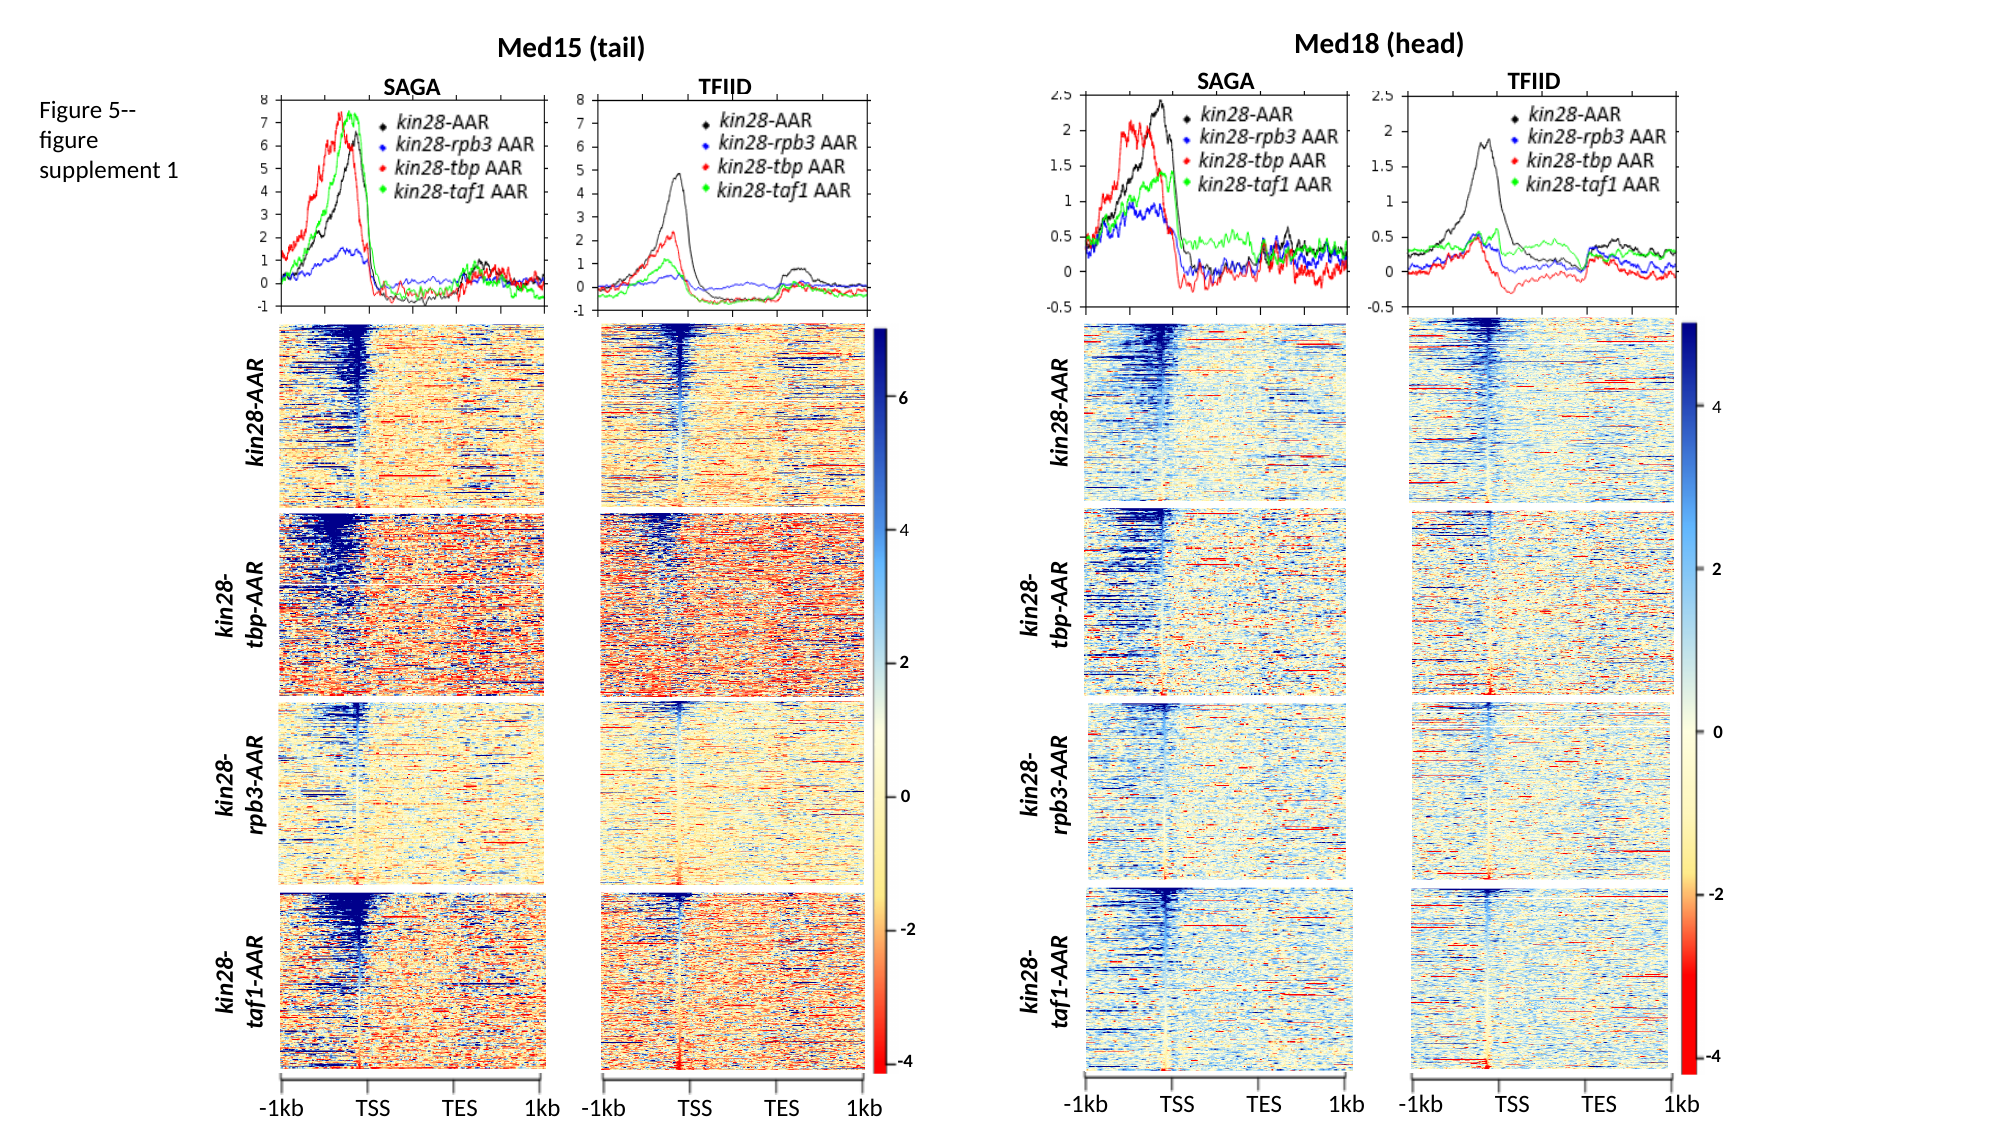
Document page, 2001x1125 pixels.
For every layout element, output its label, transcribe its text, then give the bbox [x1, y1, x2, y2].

picture [1083, 322, 1350, 502]
picture [1083, 317, 2000, 1074]
text_box TFIID [1463, 57, 1606, 91]
picture [599, 322, 869, 508]
text_box kin28-AAR [1035, 341, 1080, 484]
picture [1407, 1072, 1677, 1094]
text_box kin28-rpb3-AAR [200, 713, 276, 858]
picture [277, 701, 547, 886]
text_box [870, 323, 932, 1077]
text_box TFIID [654, 63, 797, 94]
text_box SAGA [1154, 57, 1298, 91]
picture [598, 512, 867, 698]
picture [1368, 91, 1679, 504]
text_box 4 [1705, 387, 1737, 425]
text_box -1kb TSS TES 1kb [1383, 1079, 1716, 1125]
text_box kin28-taf1-AAR [200, 913, 276, 1052]
picture [599, 700, 867, 886]
text_box Figure 5-- figure supplement 1 [24, 85, 202, 191]
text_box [242, 1073, 565, 1125]
picture [277, 512, 547, 697]
text_box Med18 (head) [1279, 16, 1496, 67]
text_box -1kb TSS TES 1kb [1048, 1079, 1382, 1125]
picture [1410, 887, 1670, 1071]
picture [1080, 886, 1355, 1092]
picture [573, 94, 871, 317]
text_box kin28-AAR [230, 341, 276, 485]
text_box kin28-taf1-AAR [1004, 913, 1080, 1052]
picture [1047, 91, 1350, 316]
text_box kin28-tbp-AAR [1004, 544, 1080, 667]
picture [600, 891, 866, 1070]
text_box SAGA [341, 63, 484, 95]
text_box kin28-rpb3-AAR [1004, 713, 1080, 857]
picture [258, 95, 548, 316]
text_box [565, 1073, 901, 1125]
text_box 2 [1705, 549, 1737, 587]
picture [278, 891, 547, 1070]
text_box Med15 (tail) [482, 21, 665, 71]
text_box -2 [1705, 874, 1740, 912]
text_box 0 [1705, 712, 1738, 750]
picture [277, 323, 547, 509]
text_box kin28-tbp-AAR [200, 544, 276, 667]
text_box -4 [1705, 1036, 1737, 1074]
